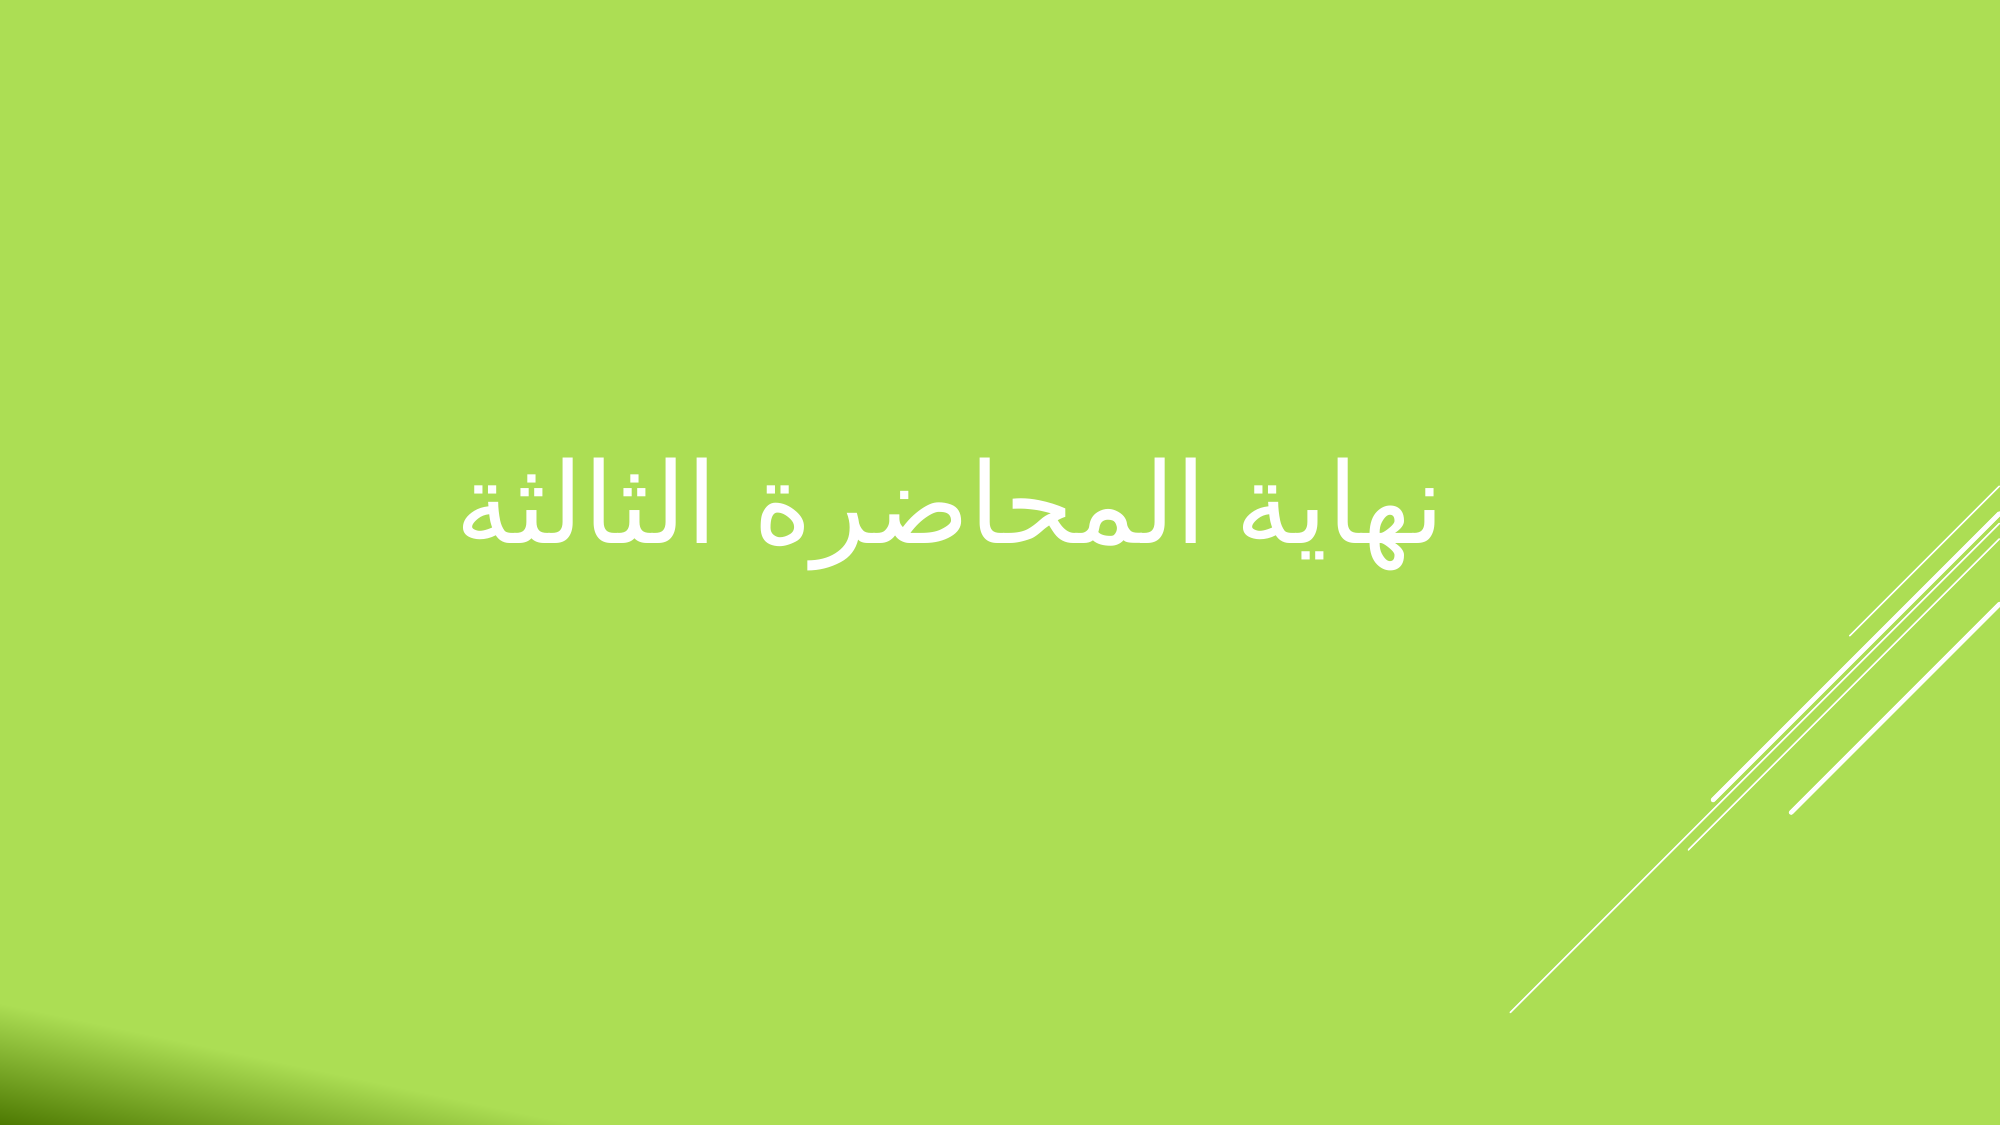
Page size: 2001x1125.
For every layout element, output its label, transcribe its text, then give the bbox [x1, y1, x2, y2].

list نهاية المحاضرة الثالثة [250, 202, 1651, 796]
